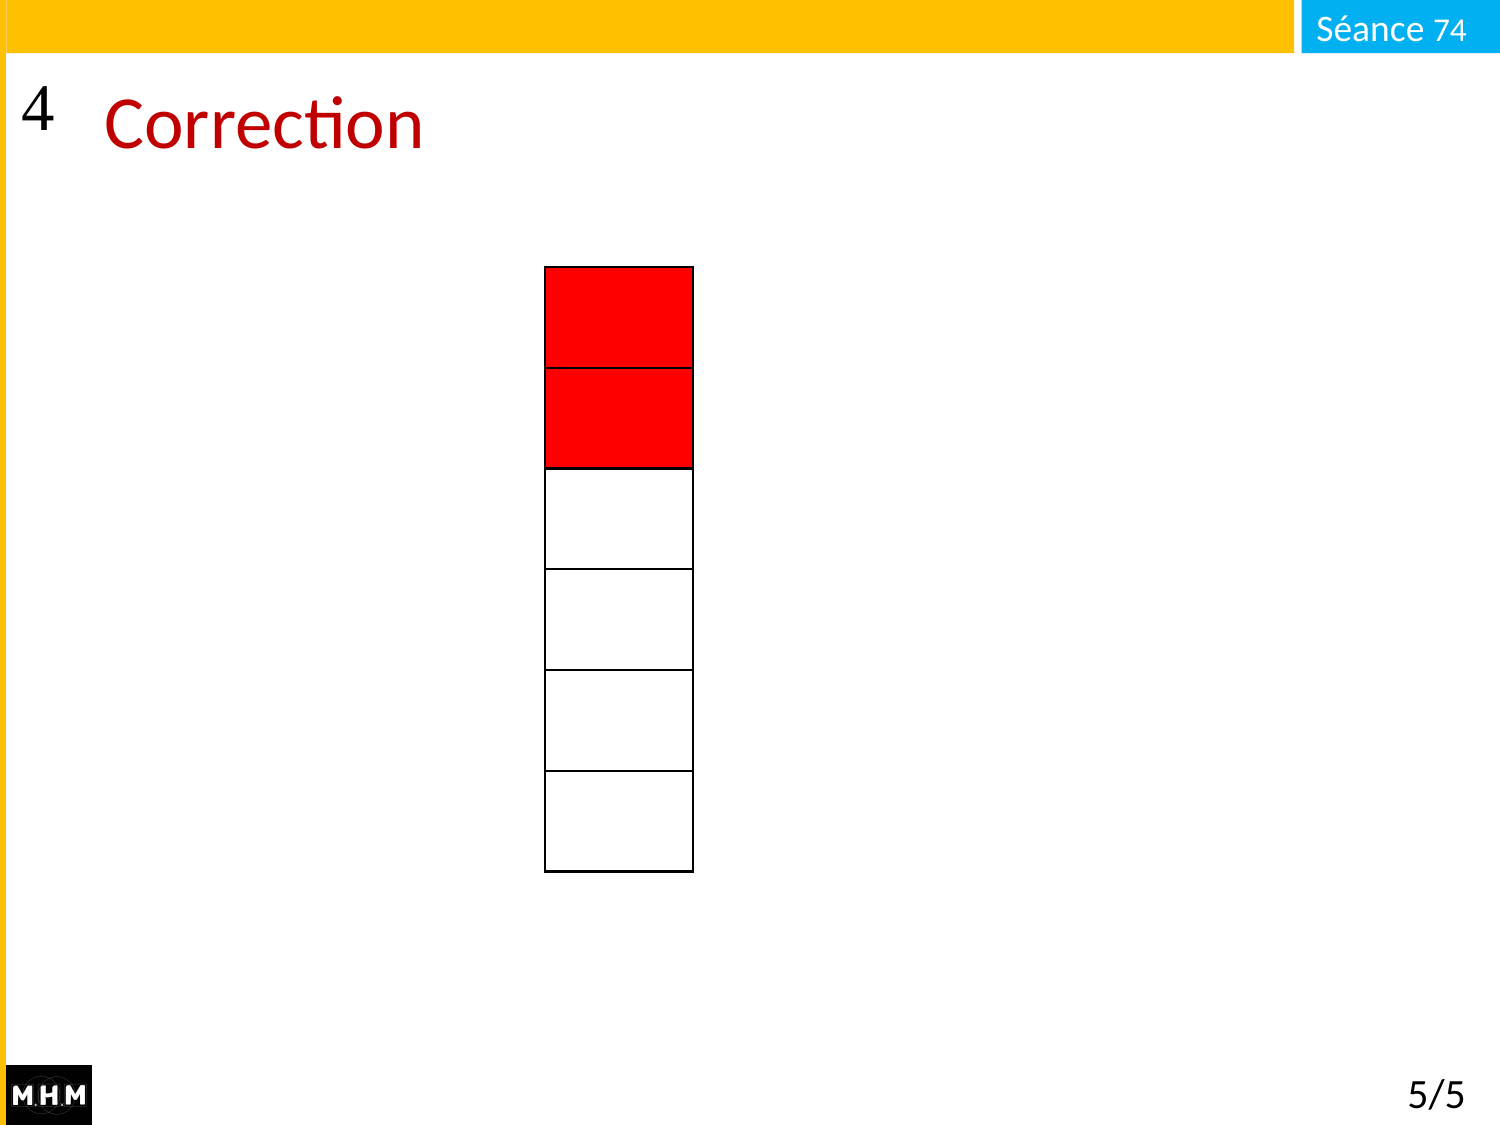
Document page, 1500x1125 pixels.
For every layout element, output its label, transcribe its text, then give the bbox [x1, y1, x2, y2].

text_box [316, 495, 922, 643]
picture [6, 1065, 92, 1125]
list 5/5 [1373, 1064, 1500, 1125]
title Correction [89, 74, 1384, 174]
